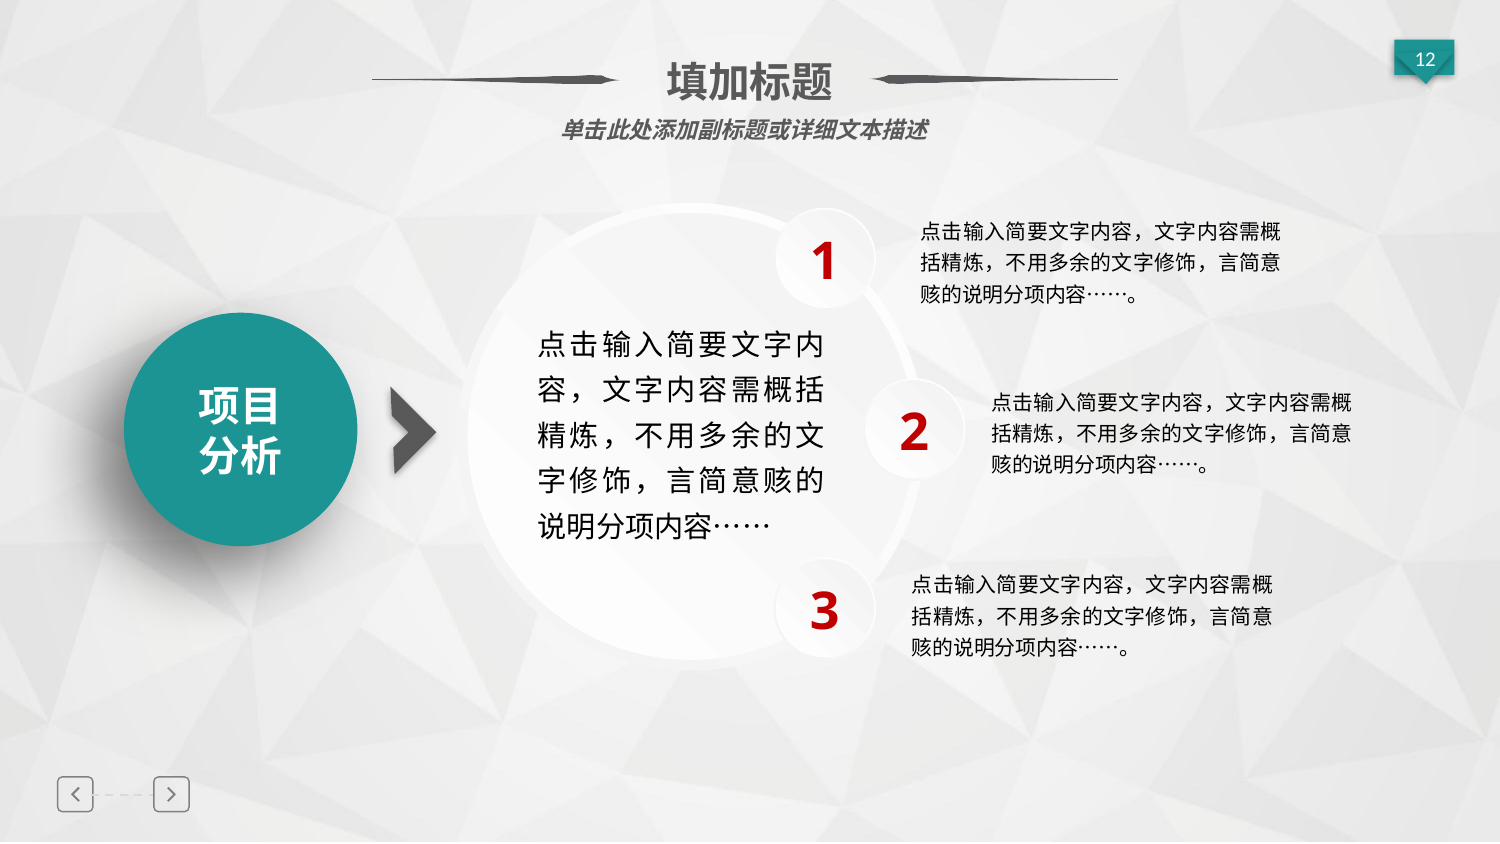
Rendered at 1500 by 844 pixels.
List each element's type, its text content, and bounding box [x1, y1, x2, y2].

text_box 项目 分析 [198, 379, 283, 481]
text_box [390, 386, 437, 475]
text_box [121, 310, 360, 549]
text_box 填加标题 [584, 55, 916, 106]
text_box 点击输入简要文字内容，文字内容需概括精炼，不用多余的文字修饰，言简意赅的说明分项内容……。 [991, 383, 1353, 477]
text_box 单击此处添加副标题或详细文本描述 [545, 108, 943, 151]
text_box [773, 207, 877, 311]
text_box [457, 202, 925, 671]
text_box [862, 378, 966, 481]
picture [0, 0, 1500, 842]
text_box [773, 557, 877, 660]
text_box 点击输入简要文字内容，文字内容需概括精炼，不用多余的文字修饰，言简意赅的说明分项内容……。 [929, 565, 1273, 660]
text_box 点击输入简要文字内容，文字内容需概括精炼，不用多余的文字修饰，言简意赅的说明分项内容……。 [929, 212, 1282, 307]
